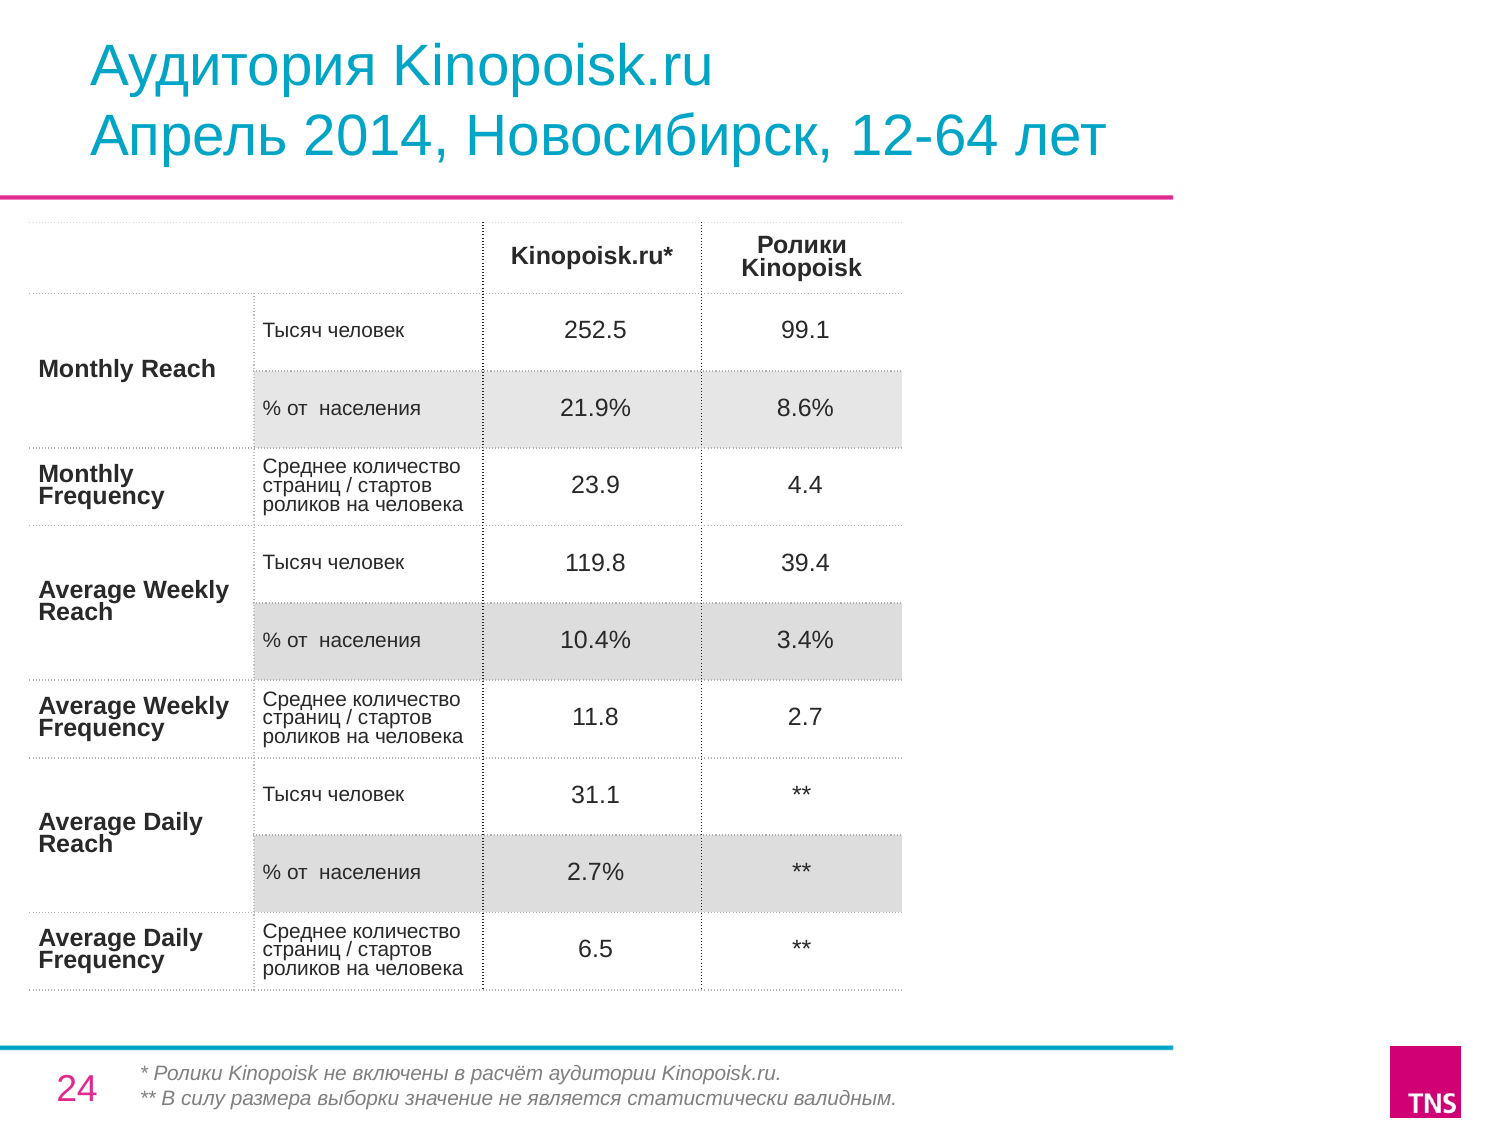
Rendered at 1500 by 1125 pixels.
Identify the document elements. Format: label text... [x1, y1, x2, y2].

table_cell 23.9 [483, 448, 701, 526]
table_header Ролики Kinopoisk [701, 223, 902, 294]
table_cell Average Weekly Reach [29, 526, 254, 680]
table_cell ** [701, 835, 902, 912]
table_cell 252.5 [483, 294, 701, 371]
table_cell 3.4% [701, 603, 902, 680]
table_cell % от населения [254, 603, 483, 680]
table_cell 99.1 [701, 294, 902, 371]
table_cell Monthly Reach [29, 294, 254, 448]
text_box * Ролики Kinopoisk не включены в расчёт аудитории Kinopoisk.ru. ** В силу размера выборки значение не является статистически валидным. [124, 1052, 1463, 1117]
table_cell 8.6% [701, 371, 902, 448]
table_cell Average Daily Frequency [29, 912, 254, 990]
slide_number 24 [40, 1055, 392, 1125]
table_cell Среднее количество страниц / стартов роликов на человека [254, 448, 483, 526]
title Аудитория Kinopoisk.ru Апрель 2014, Новосибирск, 12-64 лет [74, 8, 1476, 187]
table_cell 21.9% [483, 371, 701, 448]
table_cell ** [701, 912, 902, 990]
table_cell Average Weekly Frequency [29, 680, 254, 758]
table_cell Среднее количество страниц / стартов роликов на человека [254, 912, 483, 990]
table_cell Average Daily Reach [29, 758, 254, 912]
table_cell Тысяч человек [254, 526, 483, 603]
table_cell % от населения [254, 371, 483, 448]
table_cell % от населения [254, 835, 483, 912]
table_cell Среднее количество страниц / стартов роликов на человека [254, 680, 483, 758]
table_cell 2.7 [701, 680, 902, 758]
table_cell ** [701, 758, 902, 835]
picture [0, 0, 1500, 1125]
table_cell 10.4% [483, 603, 701, 680]
table_header [29, 223, 483, 294]
table_cell Monthly Frequency [29, 448, 254, 526]
table_cell 11.8 [483, 680, 701, 758]
table_cell 31.1 [483, 758, 701, 835]
table_header Kinopoisk.ru* [483, 223, 701, 294]
table_cell Тысяч человек [254, 758, 483, 835]
table_cell 4.4 [701, 448, 902, 526]
table_cell Тысяч человек [254, 294, 483, 371]
table_cell 2.7% [483, 835, 701, 912]
table_cell 39.4 [701, 526, 902, 603]
table_cell 119.8 [483, 526, 701, 603]
table_cell 6.5 [483, 912, 701, 990]
